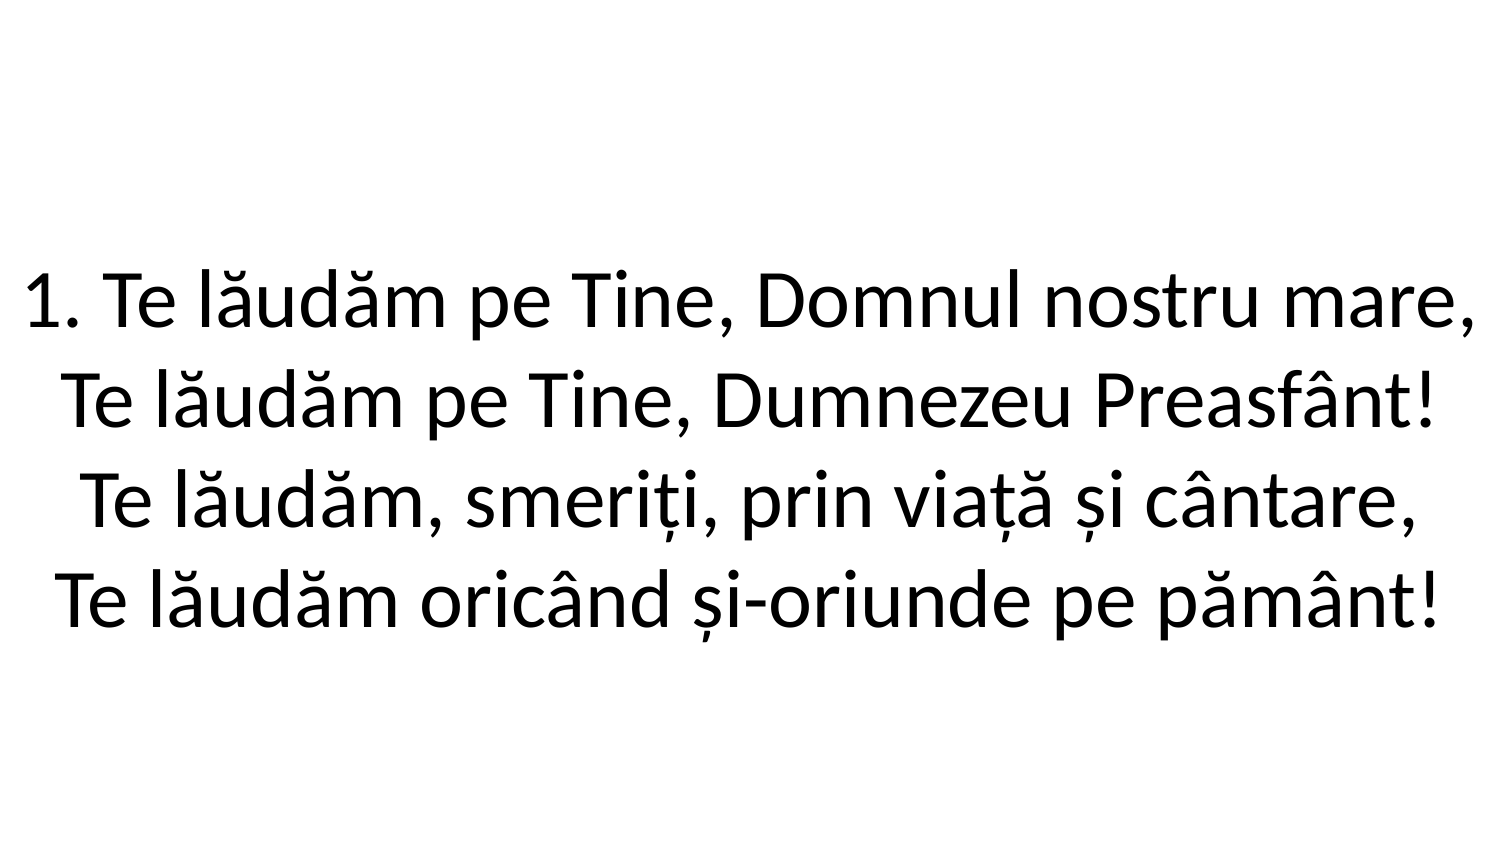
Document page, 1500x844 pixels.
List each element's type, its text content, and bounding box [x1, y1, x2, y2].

text_box 1. Te lăudăm pe Tine, Domnul nostru mare, Te lăudăm pe Tine, Dumnezeu Preasfânt! Te lăudăm, smeriți, prin viață și cântare, Te lăudăm oricând și-oriunde pe pământ! [6, 192, 1494, 652]
